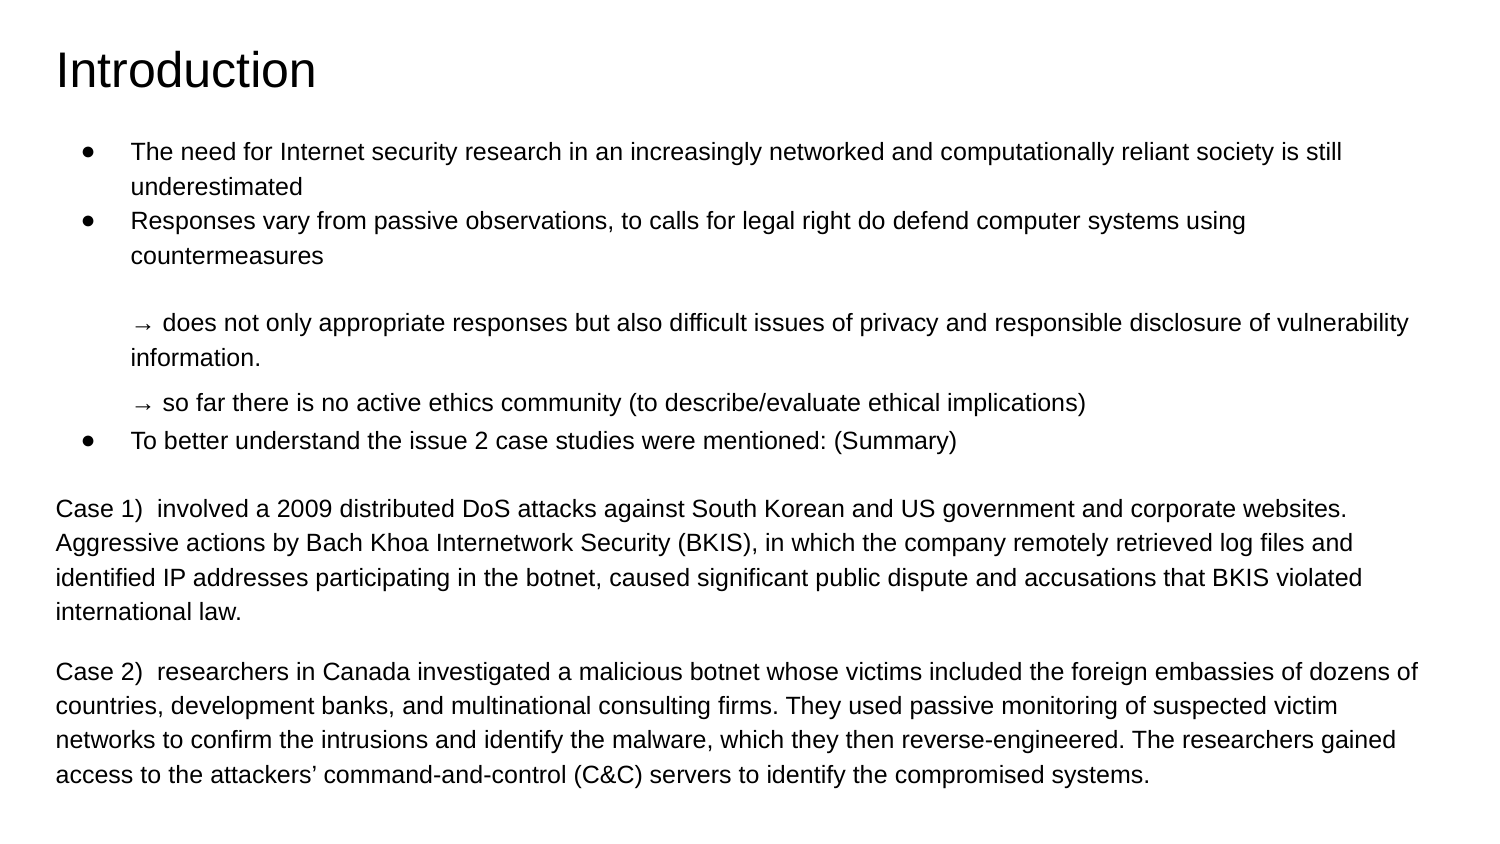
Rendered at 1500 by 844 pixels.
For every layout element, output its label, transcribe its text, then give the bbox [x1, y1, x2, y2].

list The need for Internet security research in an increasingly networked and computationally reliant society is still underestimated Responses vary from passive observations, to calls for legal right do defend computer systems using countermeasures → does not only appropriate responses but also difficult issues of privacy and responsible disclosure of vulnerability information. → so far there is no active ethics community (to describe/evaluate ethical implications) To better understand the issue 2 case studies were mentioned: (Summary) Case 1) involved a 2009 distributed DoS attacks against South Korean and US government and corporate websites. Aggressive actions by Bach Khoa Internetwork Security (BKIS), in which the company remotely retrieved log files and identified IP addresses participating in the botnet, caused significant public dispute and accusations that BKIS violated international law. Case 2) researchers in Canada investigated a malicious botnet whose victims included the foreign embassies of dozens of countries, development banks, and multinational consulting firms. They used passive monitoring of suspected victim networks to confirm the intrusions and identify the malware, which they then reverse-engineered. The researchers gained access to the attackers’ command-and-control (C&C) servers to identify the compromised systems. → but so far there is no active ethics community (to describe/evaluate ethical implications) Responses to these threats vary from passive observa- tion to calls for the legal right to defend computer systems using aggressive countermeasures. [40, 116, 1439, 677]
title Introduction [40, 22, 1439, 116]
